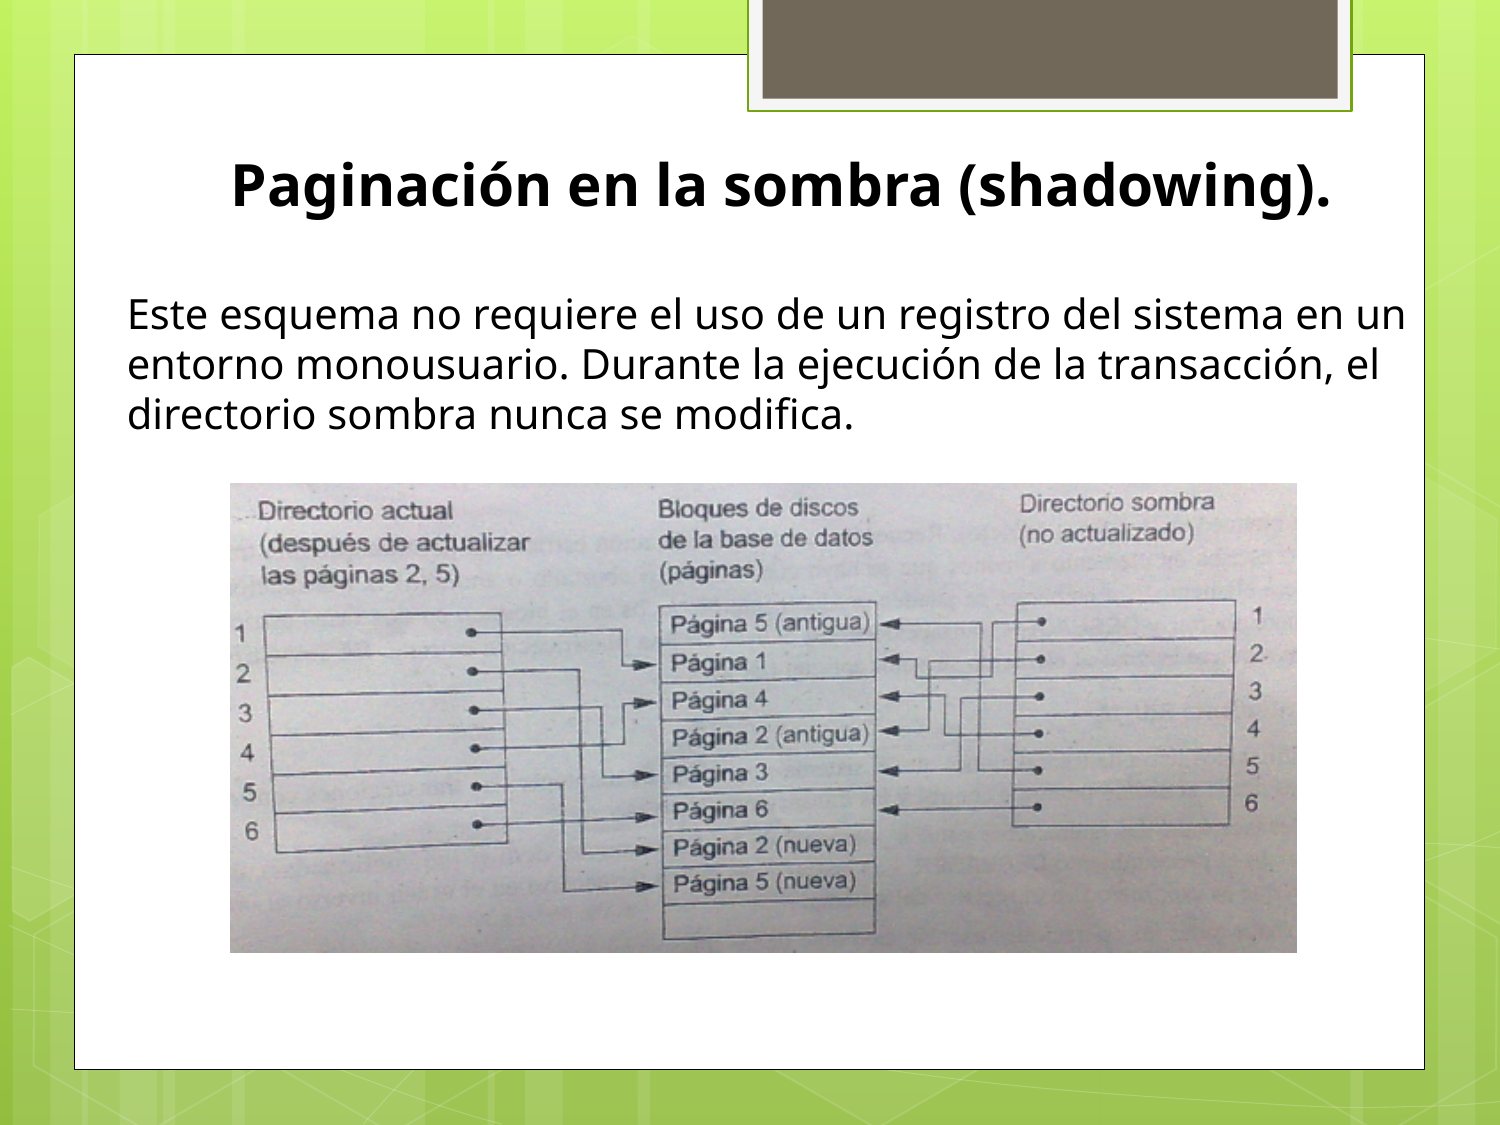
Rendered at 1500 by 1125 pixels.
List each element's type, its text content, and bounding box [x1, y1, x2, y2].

picture [229, 482, 1297, 953]
text_box Paginación en la sombra (shadowing). Este esquema no requiere el uso de un registro del sistema en un entorno monousuario. Durante la ejecución de la transacción, el directorio sombra nunca se modifica. [112, 140, 1435, 445]
